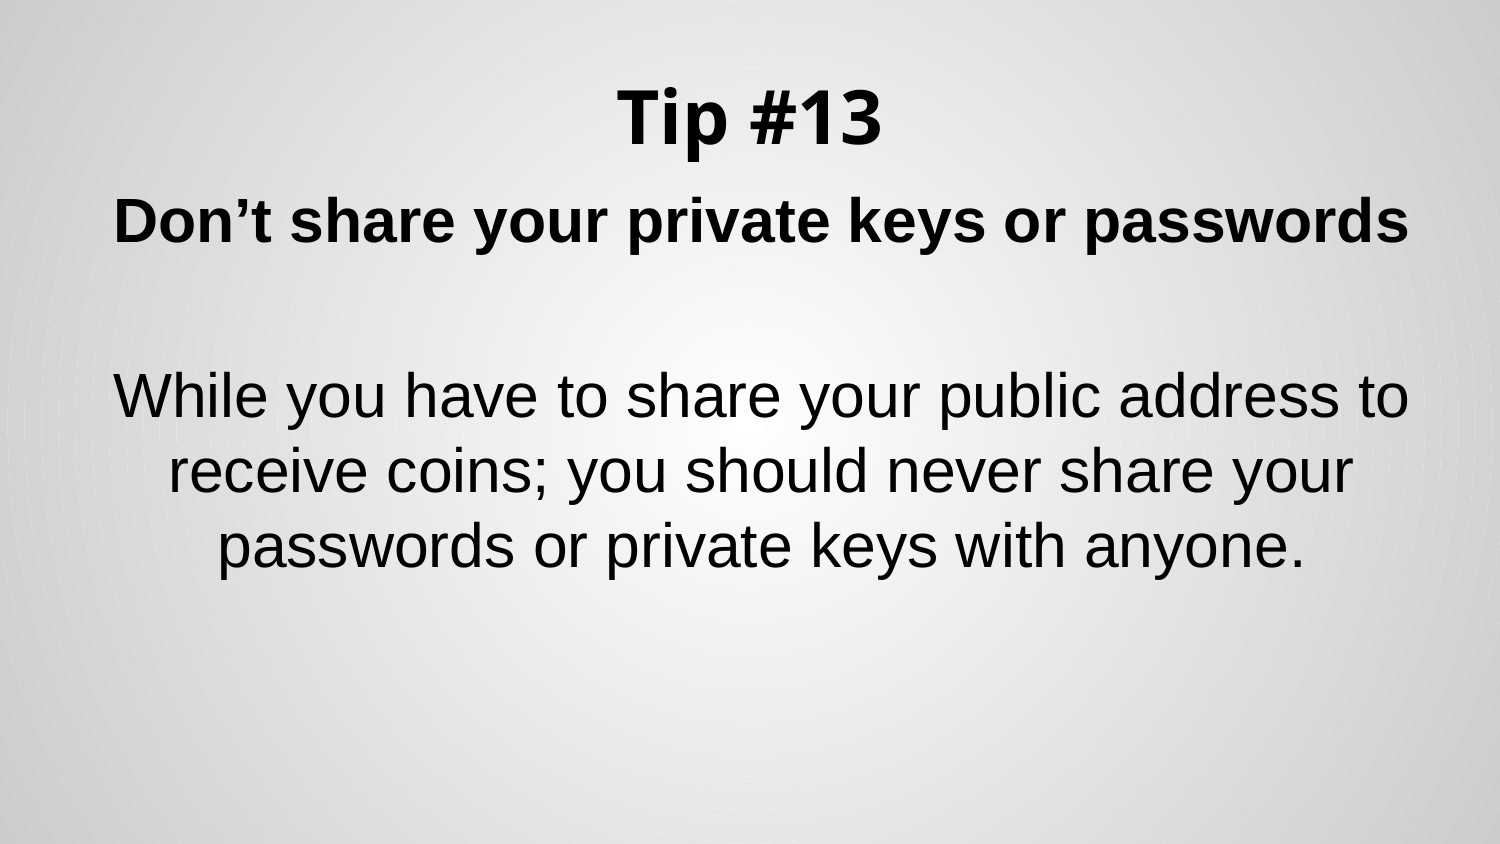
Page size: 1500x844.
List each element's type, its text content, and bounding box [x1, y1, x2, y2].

title Tip #13 [75, 33, 1425, 175]
list Don’t share your private keys or passwords While you have to share your public address to receive coins; you should never share your passwords or private keys with anyone. [87, 77, 1438, 827]
